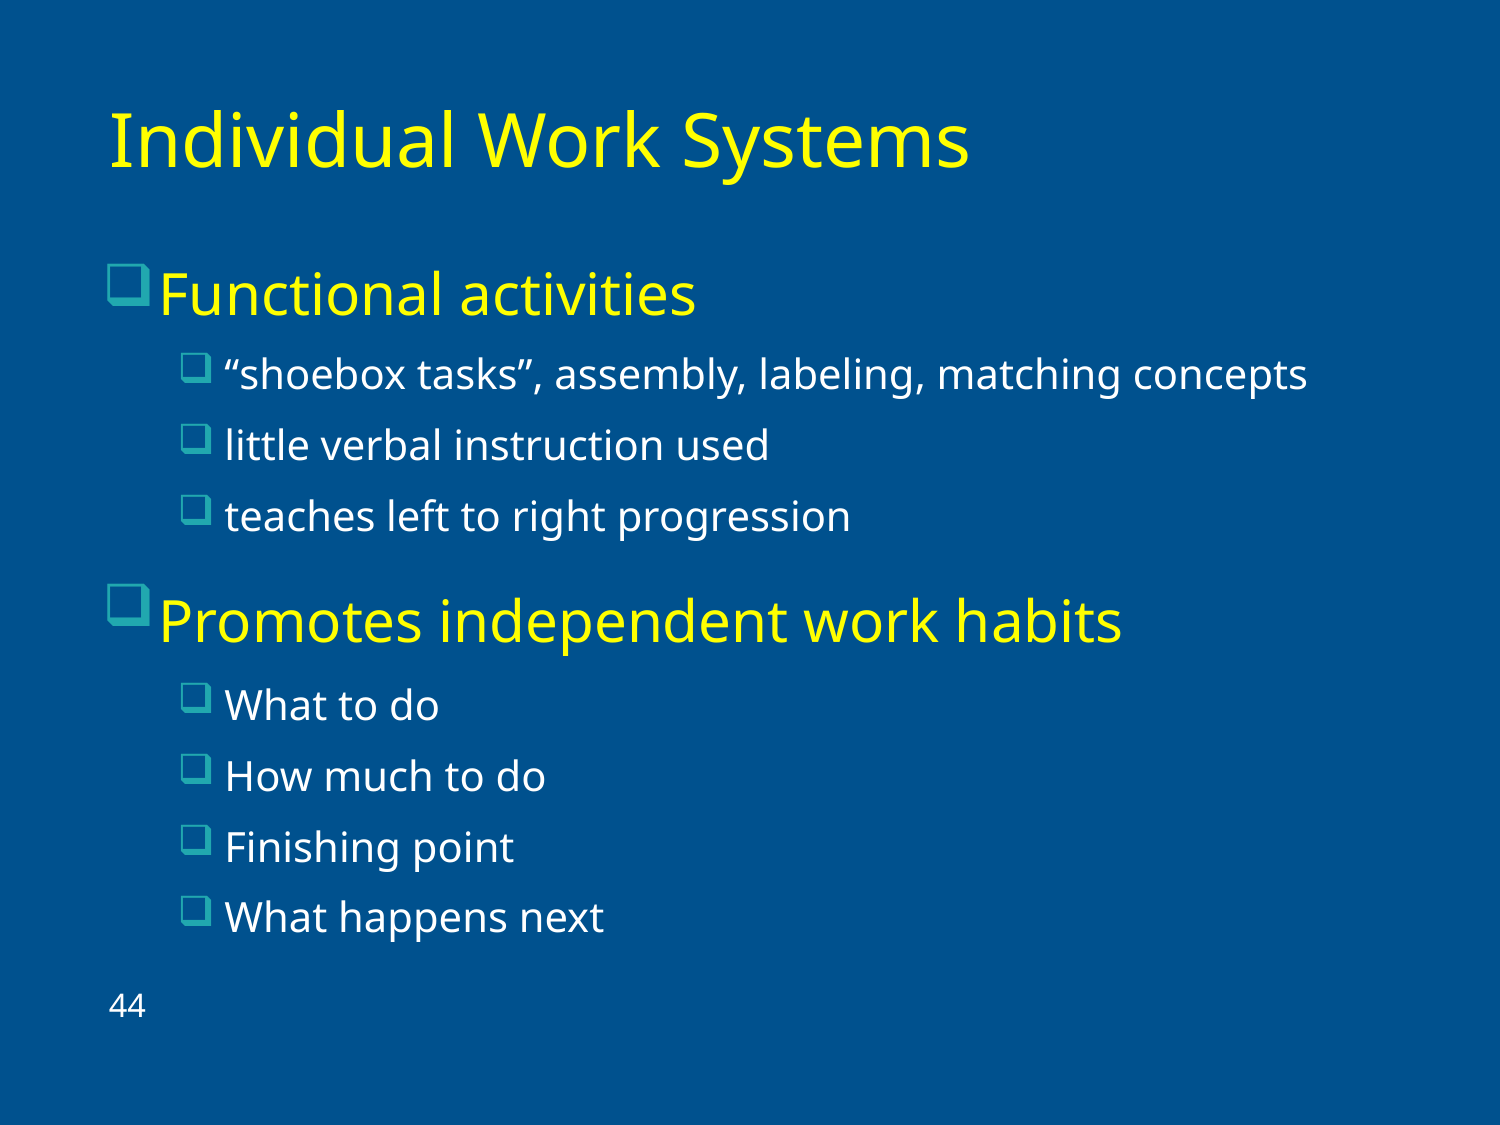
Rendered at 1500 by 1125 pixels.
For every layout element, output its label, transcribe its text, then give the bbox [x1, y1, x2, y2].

slide_number 44 [93, 976, 194, 1037]
list Functional activities “shoebox tasks”, assembly, labeling, matching concepts little verbal instruction used teaches left to right progression Promotes independent work habits What to do How much to do Finishing point What happens next [87, 249, 1438, 1038]
title Individual Work Systems [75, 62, 1425, 213]
